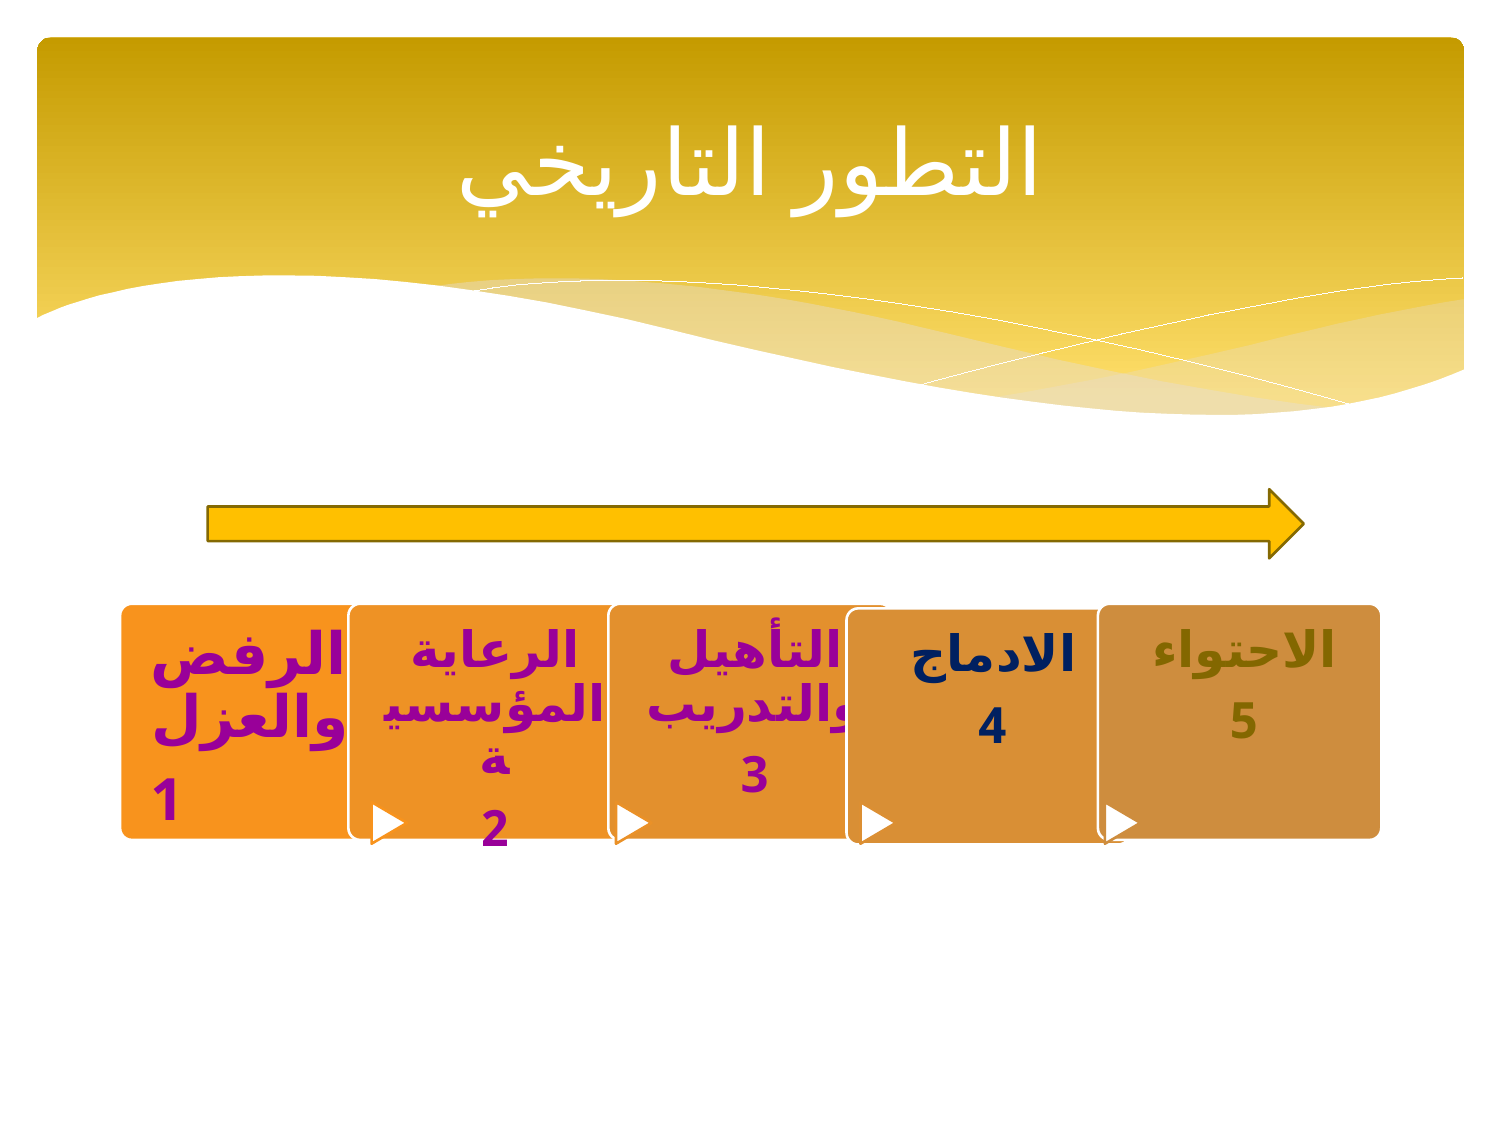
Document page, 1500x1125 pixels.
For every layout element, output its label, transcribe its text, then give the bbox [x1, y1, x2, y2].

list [142, 438, 1359, 1006]
title التطور التاريخي [75, 55, 1425, 261]
